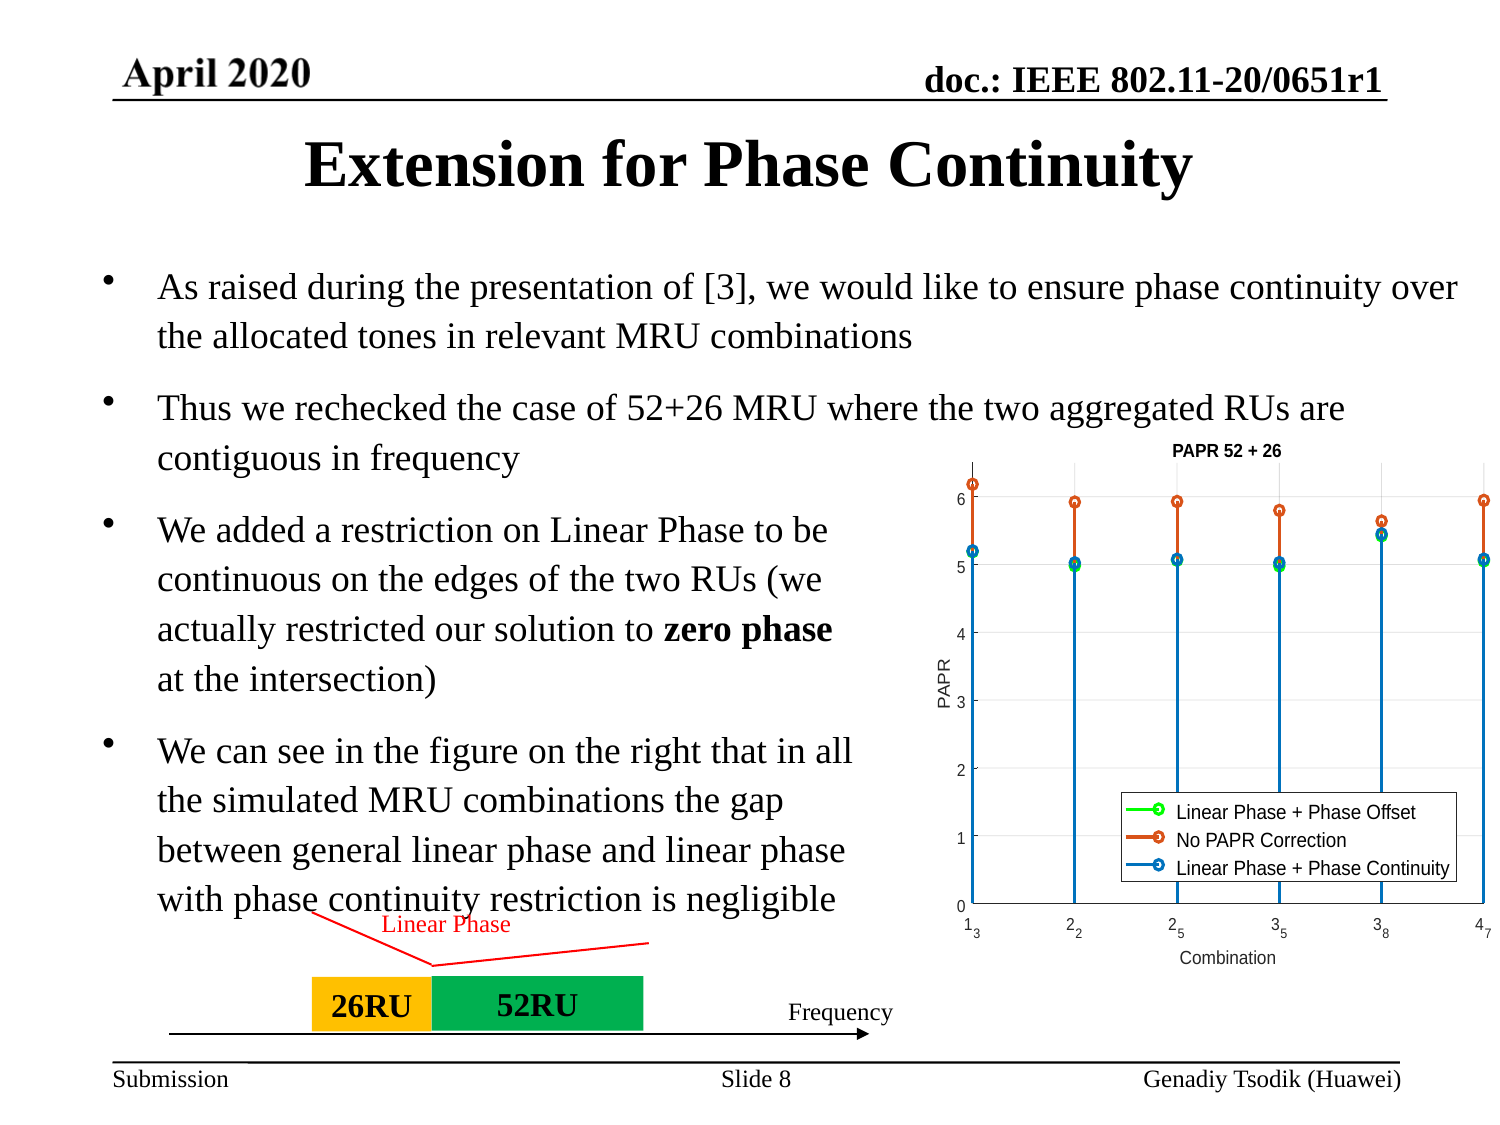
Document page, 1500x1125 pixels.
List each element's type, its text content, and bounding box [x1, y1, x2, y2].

text_box As raised during the presentation of [3], we would like to ensure phase continuity over the allocated tones in relevant MRU combinations Thus we rechecked the case of 52+26 MRU where the two aggregated RUs are contiguous in frequency We added a restriction on Linear Phase to be continuous on the edges of the two RUs (we actually restricted our solution to zero phase at the intersection) We can see in the figure on the right that in all the simulated MRU combinations the gap between general linear phase and linear phase with phase continuity restriction is negligible [87, 249, 1475, 1075]
text_box Linear Phase [366, 900, 527, 941]
text_box 52RU [431, 976, 644, 1031]
picture [886, 421, 1500, 966]
picture [96, 33, 363, 122]
text_box [62, 224, 1450, 1050]
text_box Frequency [773, 987, 909, 1033]
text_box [431, 942, 649, 967]
text_box 26RU [311, 976, 432, 1032]
footer Genadiy Tsodik (Huawei) [1139, 1075, 1402, 1093]
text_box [311, 911, 432, 965]
slide_number Slide 8 [712, 1075, 800, 1093]
title Extension for Phase Continuity [112, 112, 1388, 224]
